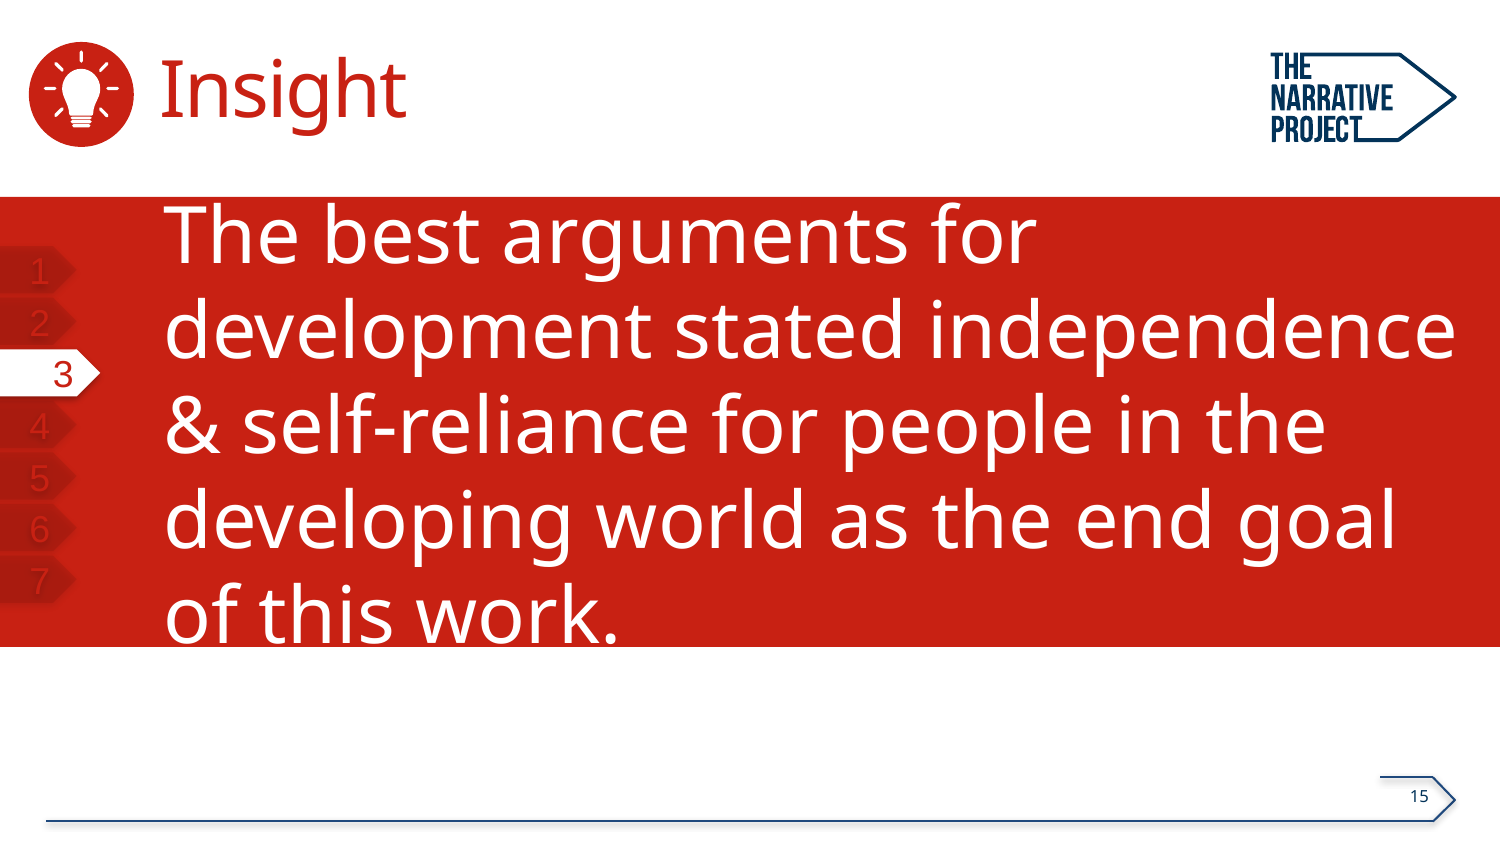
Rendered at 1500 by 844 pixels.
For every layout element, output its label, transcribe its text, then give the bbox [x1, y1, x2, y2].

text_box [0, 245, 101, 604]
slide_number 15 [1315, 775, 1444, 820]
text_box The best arguments for development stated independence & self-reliance for people in the developing world as the end goal of this work. [0, 195, 1500, 649]
title Insight [159, 49, 1247, 146]
